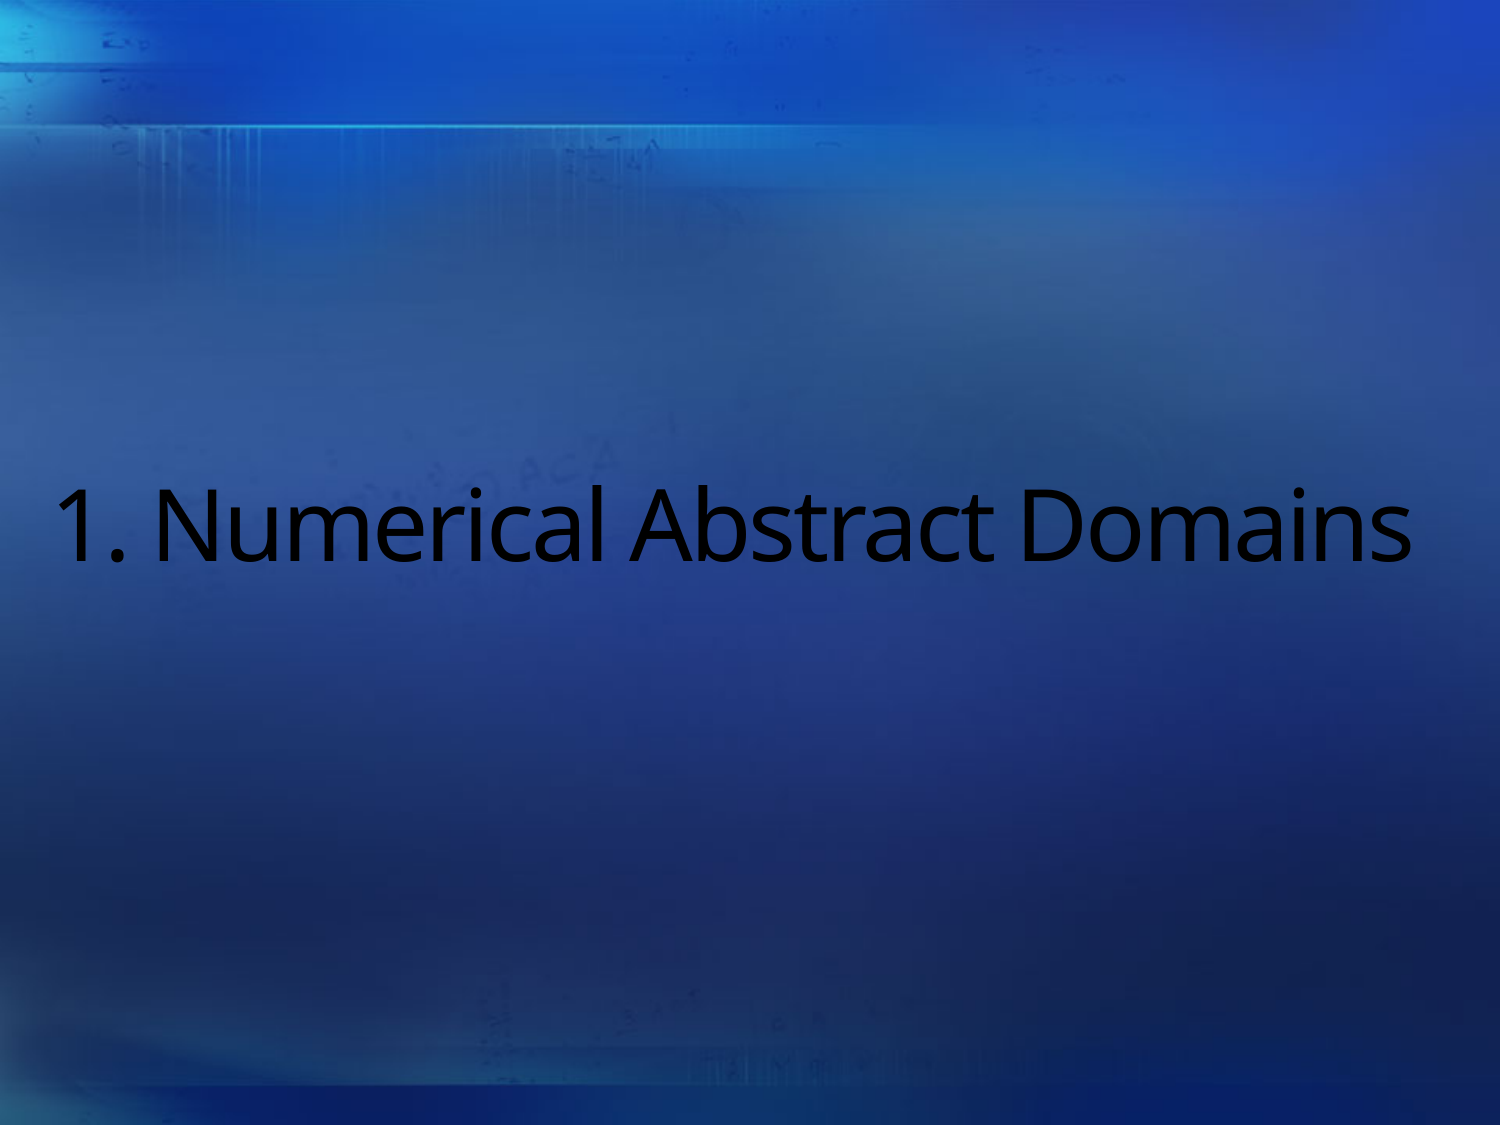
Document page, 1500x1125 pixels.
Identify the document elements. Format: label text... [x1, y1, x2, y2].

title 1. Numerical Abstract Domains [50, 474, 1425, 584]
picture [0, 0, 1500, 1125]
